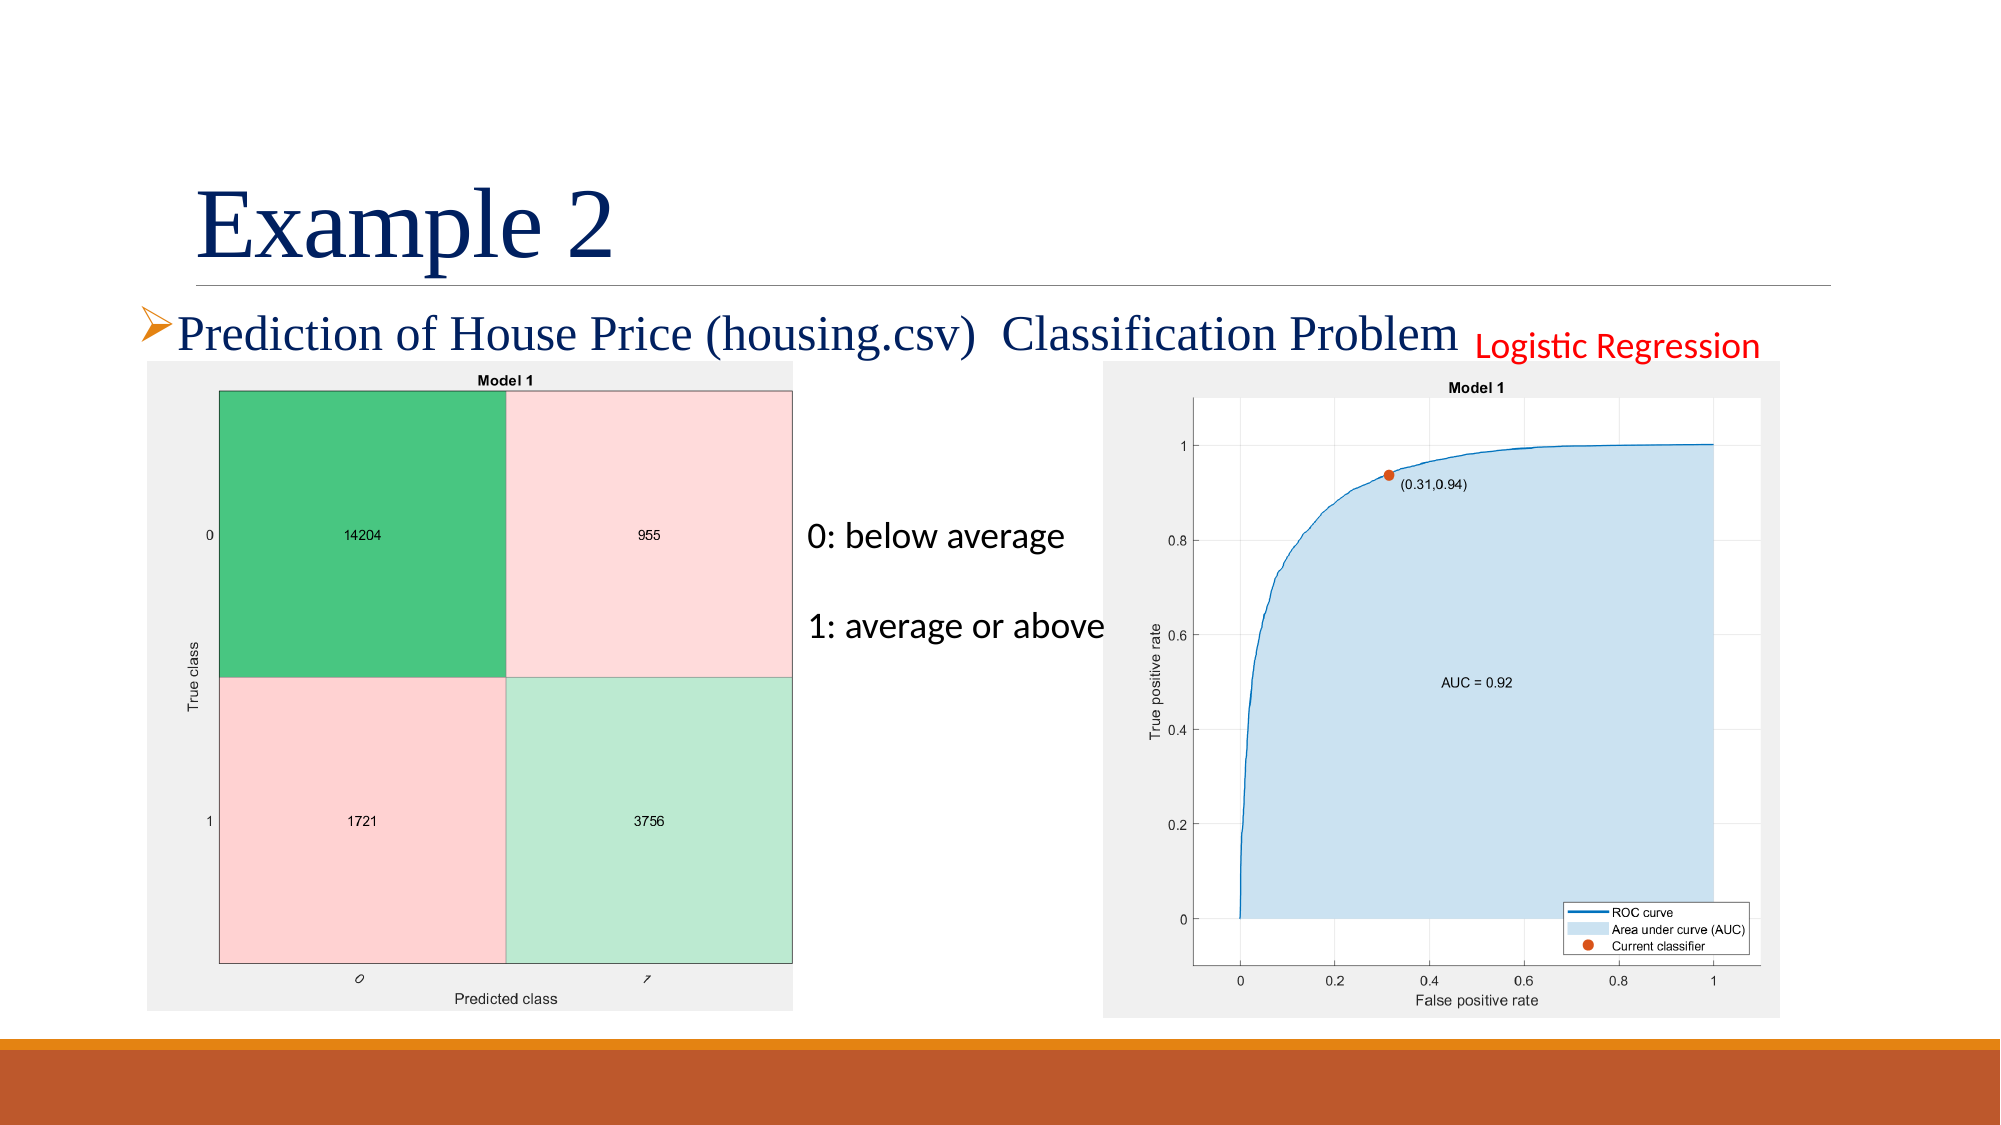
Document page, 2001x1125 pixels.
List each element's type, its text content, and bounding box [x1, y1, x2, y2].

text_box 0: below average 1: average or above [802, 503, 1100, 654]
text_box Prediction of House Price (housing.csv) Classification Problem [137, 299, 1863, 1046]
picture [1103, 360, 1781, 1018]
picture [146, 360, 794, 1012]
title Example 2 [180, 47, 1830, 285]
text_box Logistic Regression [1460, 313, 1833, 373]
